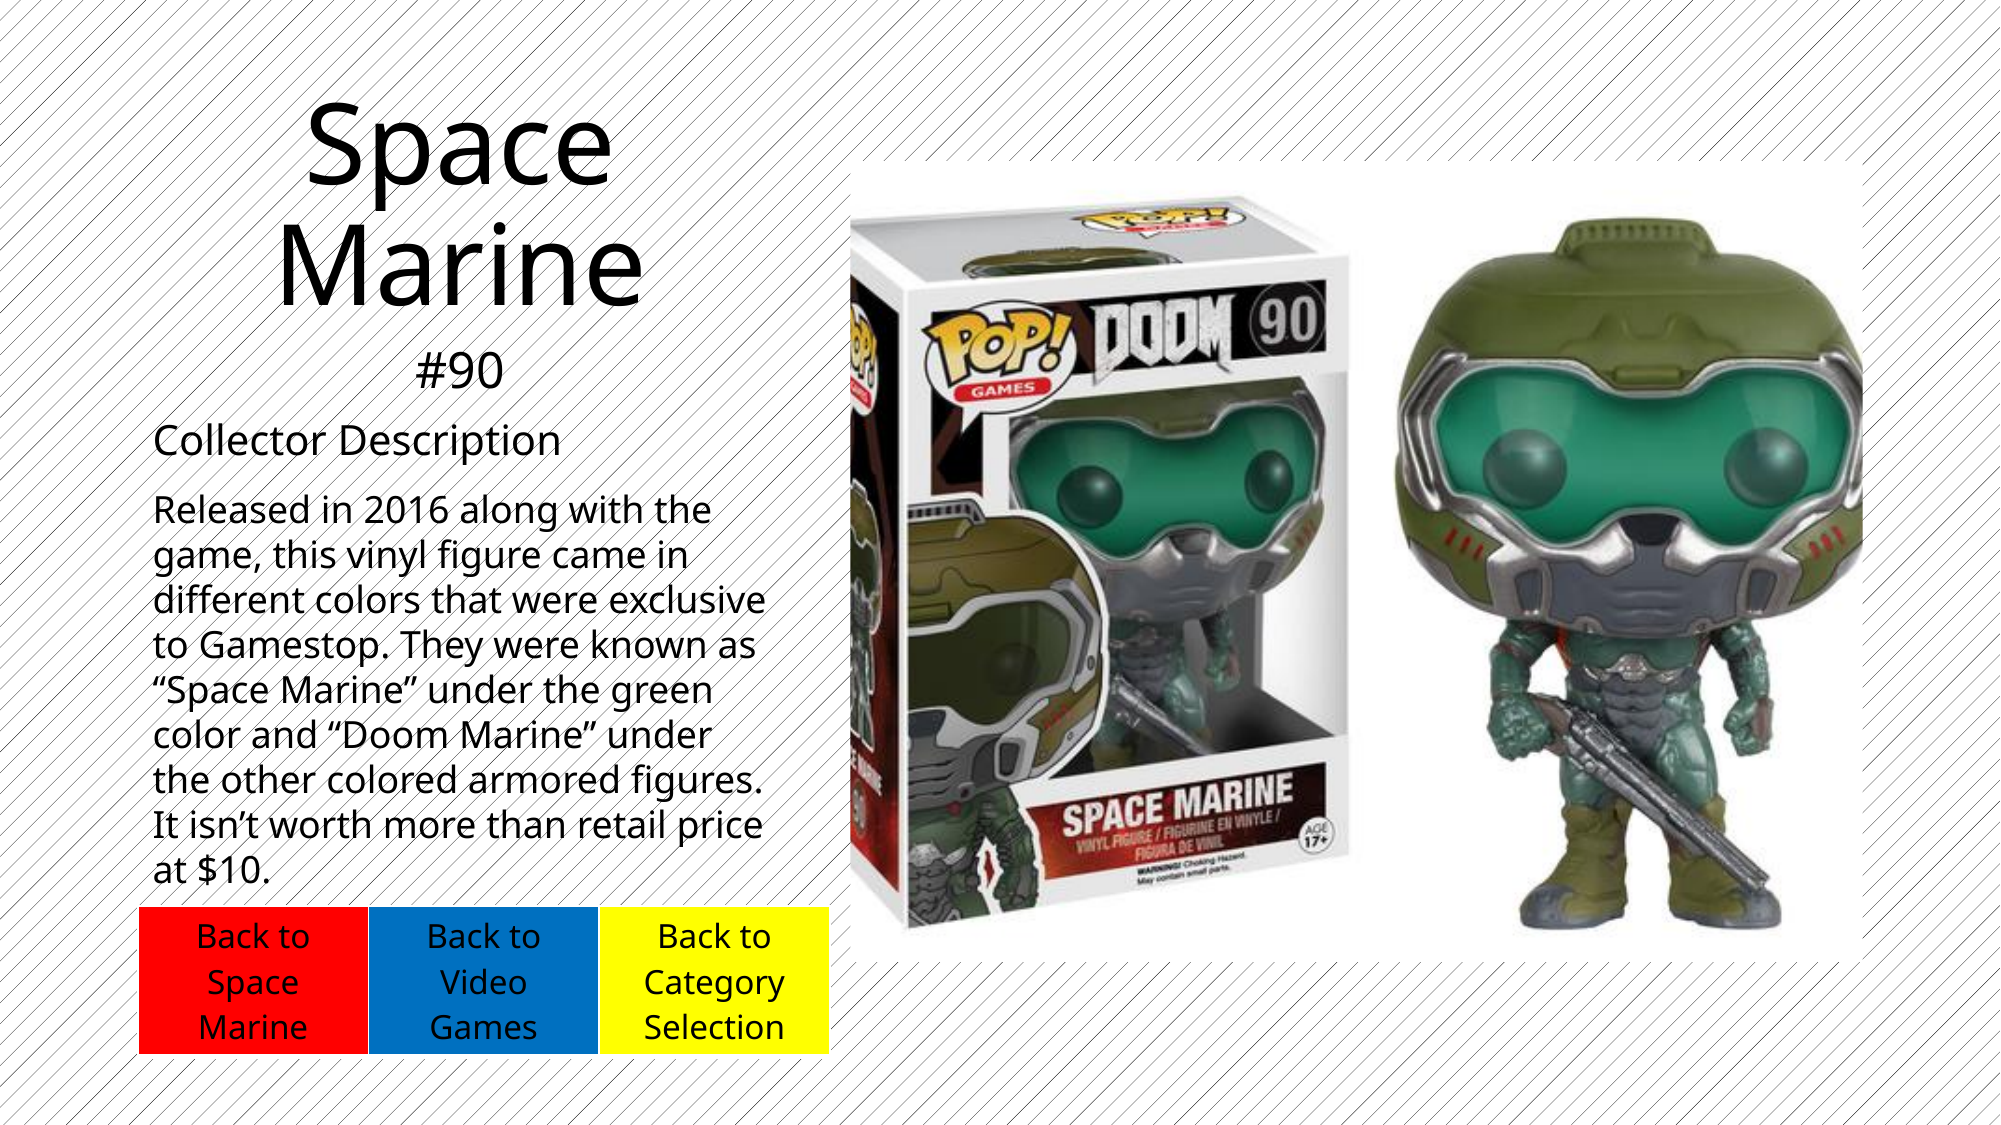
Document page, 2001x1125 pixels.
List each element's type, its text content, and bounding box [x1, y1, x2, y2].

picture [850, 161, 1863, 962]
title Space Marine [137, 75, 783, 337]
picture [137, 905, 830, 1053]
list #90 Collector Description Released in 2016 along with the game, this vinyl figure came in different colors that were exclusive to Gamestop. They were known as “Space Marine” under the green color and “Doom Marine” under the other colored armored figures. It isn’t worth more than retail price at $10. [137, 337, 783, 905]
